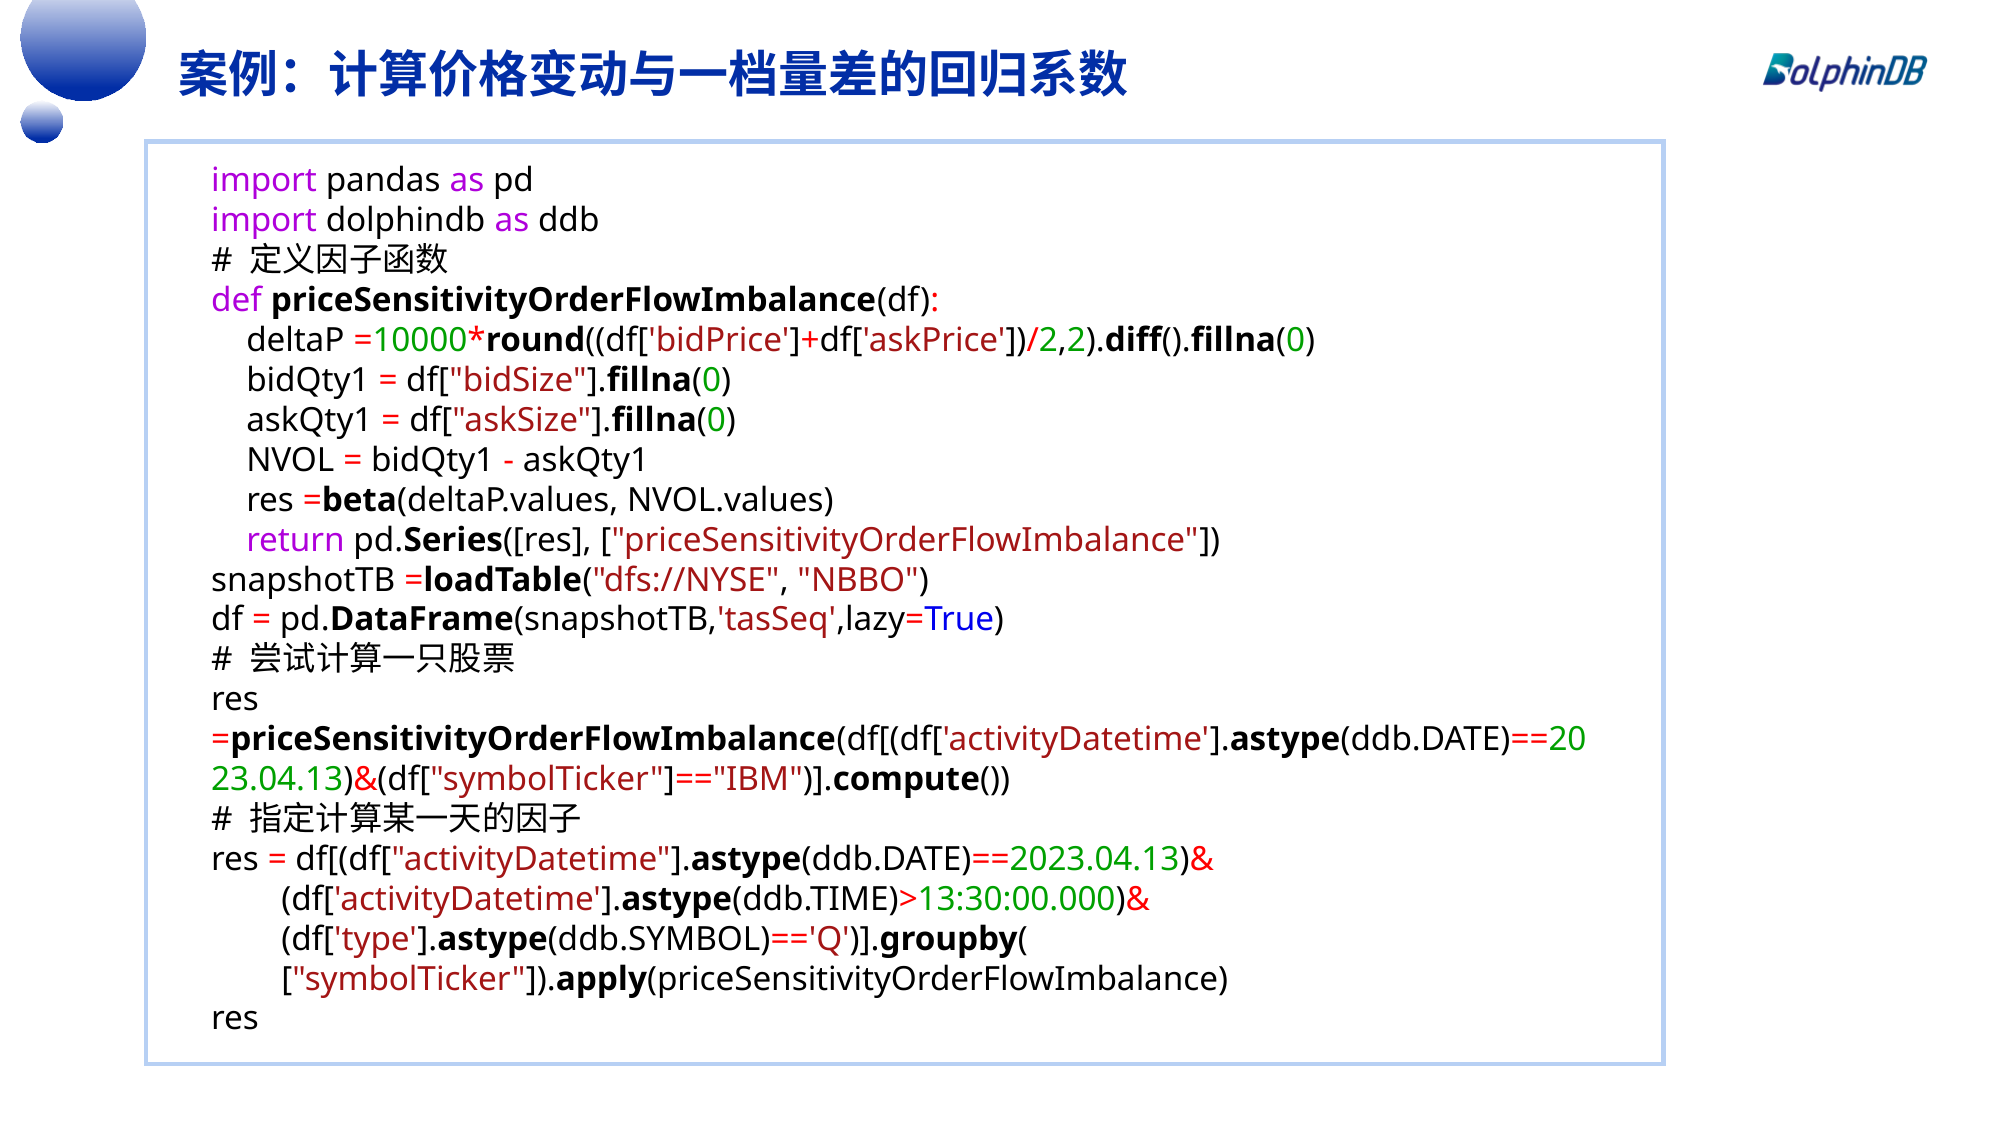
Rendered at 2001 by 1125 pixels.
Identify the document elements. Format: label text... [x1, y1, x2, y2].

text_box [19, 99, 64, 144]
text_box [19, 0, 147, 102]
picture [1755, 47, 1929, 93]
text_box 案例：计算价格变动与一档量差的回归系数 [163, 35, 1545, 110]
text_box [145, 141, 1665, 1065]
